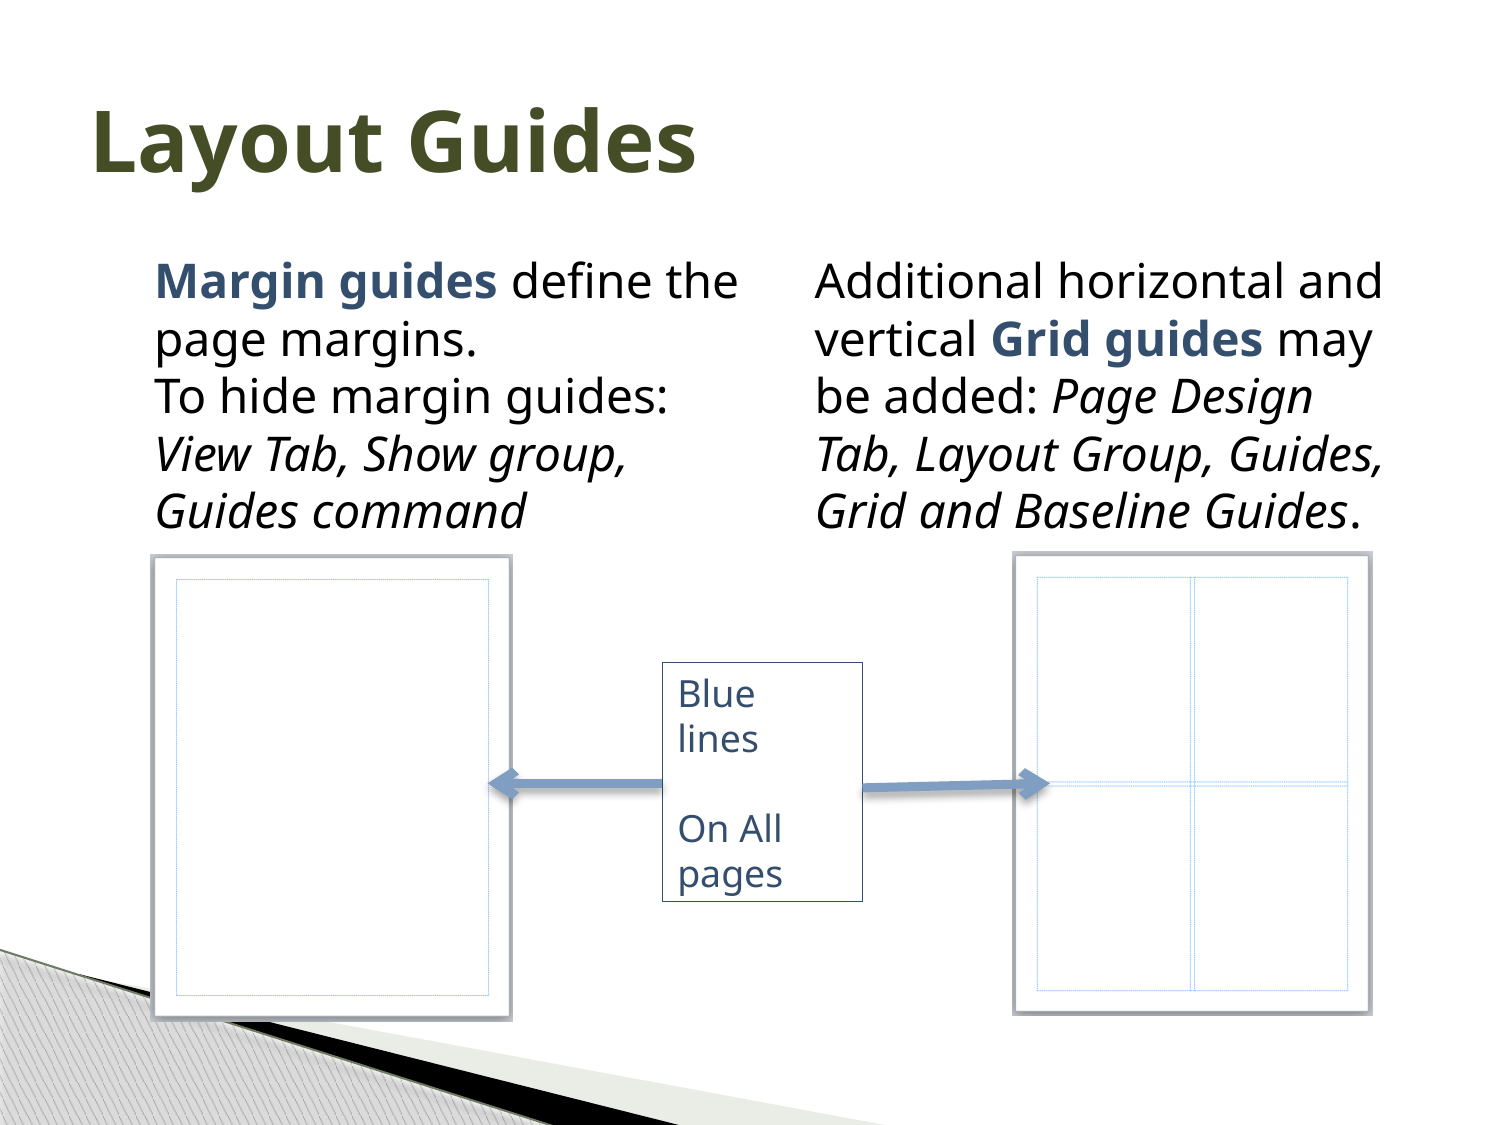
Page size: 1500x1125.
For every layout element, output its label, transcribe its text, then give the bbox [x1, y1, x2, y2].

list Margin guides define the page margins. To hide margin guides: View Tab, Show group, Guides command Additional horizontal and vertical Grid guides may be added: Page Design Tab, Layout Group, Guides, Grid and Baseline Guides. [75, 243, 1425, 986]
text_box Blue lines On All pages [662, 662, 863, 902]
picture [149, 553, 513, 1022]
picture [1012, 551, 1373, 1016]
title Layout Guides [75, 45, 1425, 233]
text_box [862, 783, 1051, 789]
